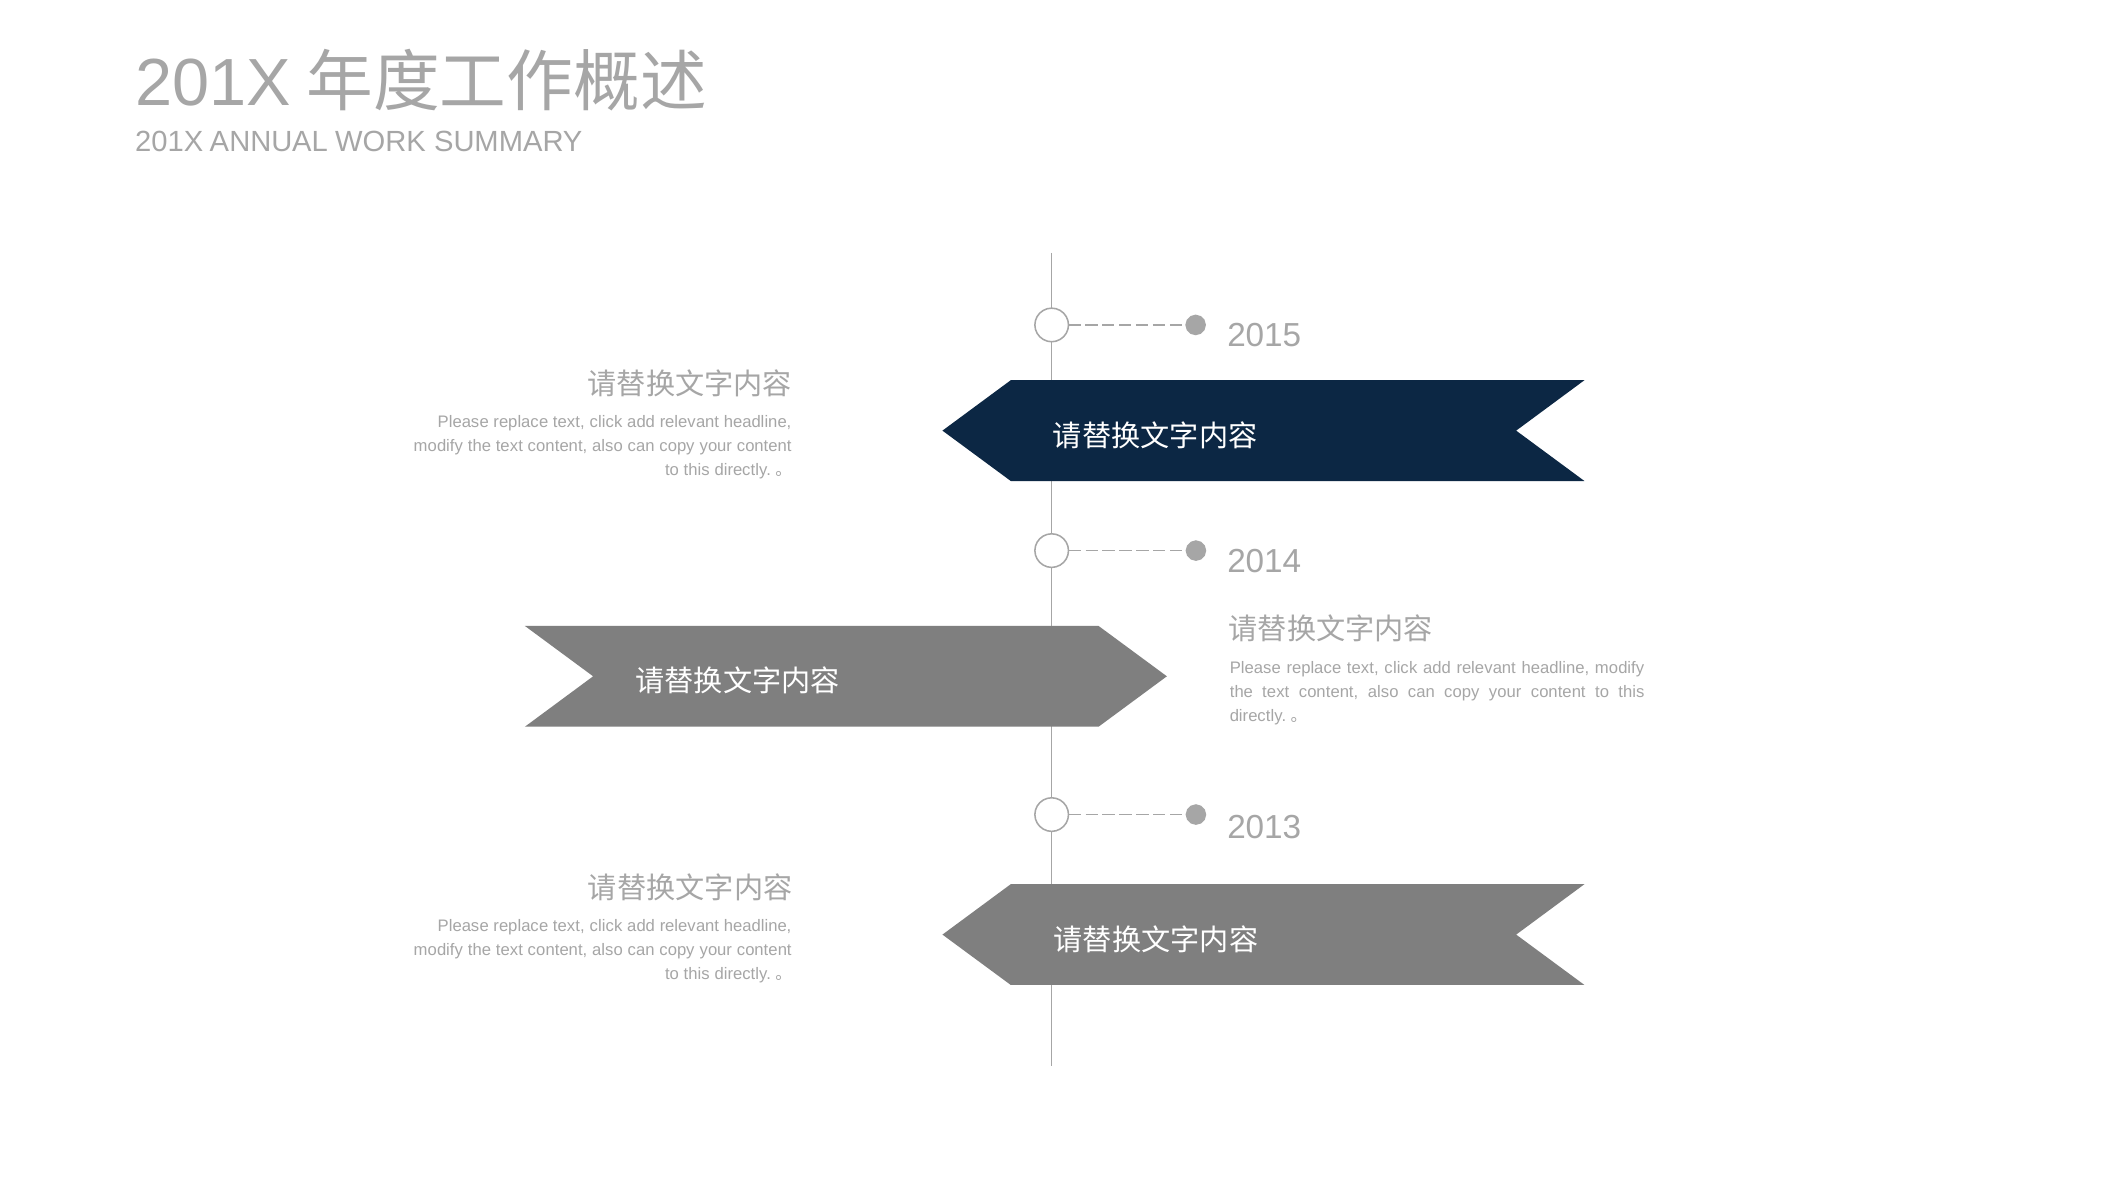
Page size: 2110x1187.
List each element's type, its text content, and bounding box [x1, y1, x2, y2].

text_box 201X年度工作概述 [135, 38, 783, 119]
text_box 2013 [1212, 789, 1317, 853]
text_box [387, 350, 808, 488]
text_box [942, 884, 1585, 985]
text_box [524, 625, 1167, 727]
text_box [387, 854, 809, 992]
text_box 2014 [1212, 523, 1317, 587]
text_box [1034, 797, 1196, 832]
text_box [1034, 308, 1196, 342]
text_box 201X ANNUAL WORK SUMMARY [135, 122, 596, 158]
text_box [1212, 596, 1660, 733]
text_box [1034, 533, 1196, 568]
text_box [942, 380, 1585, 481]
text_box 2015 [1212, 298, 1317, 361]
